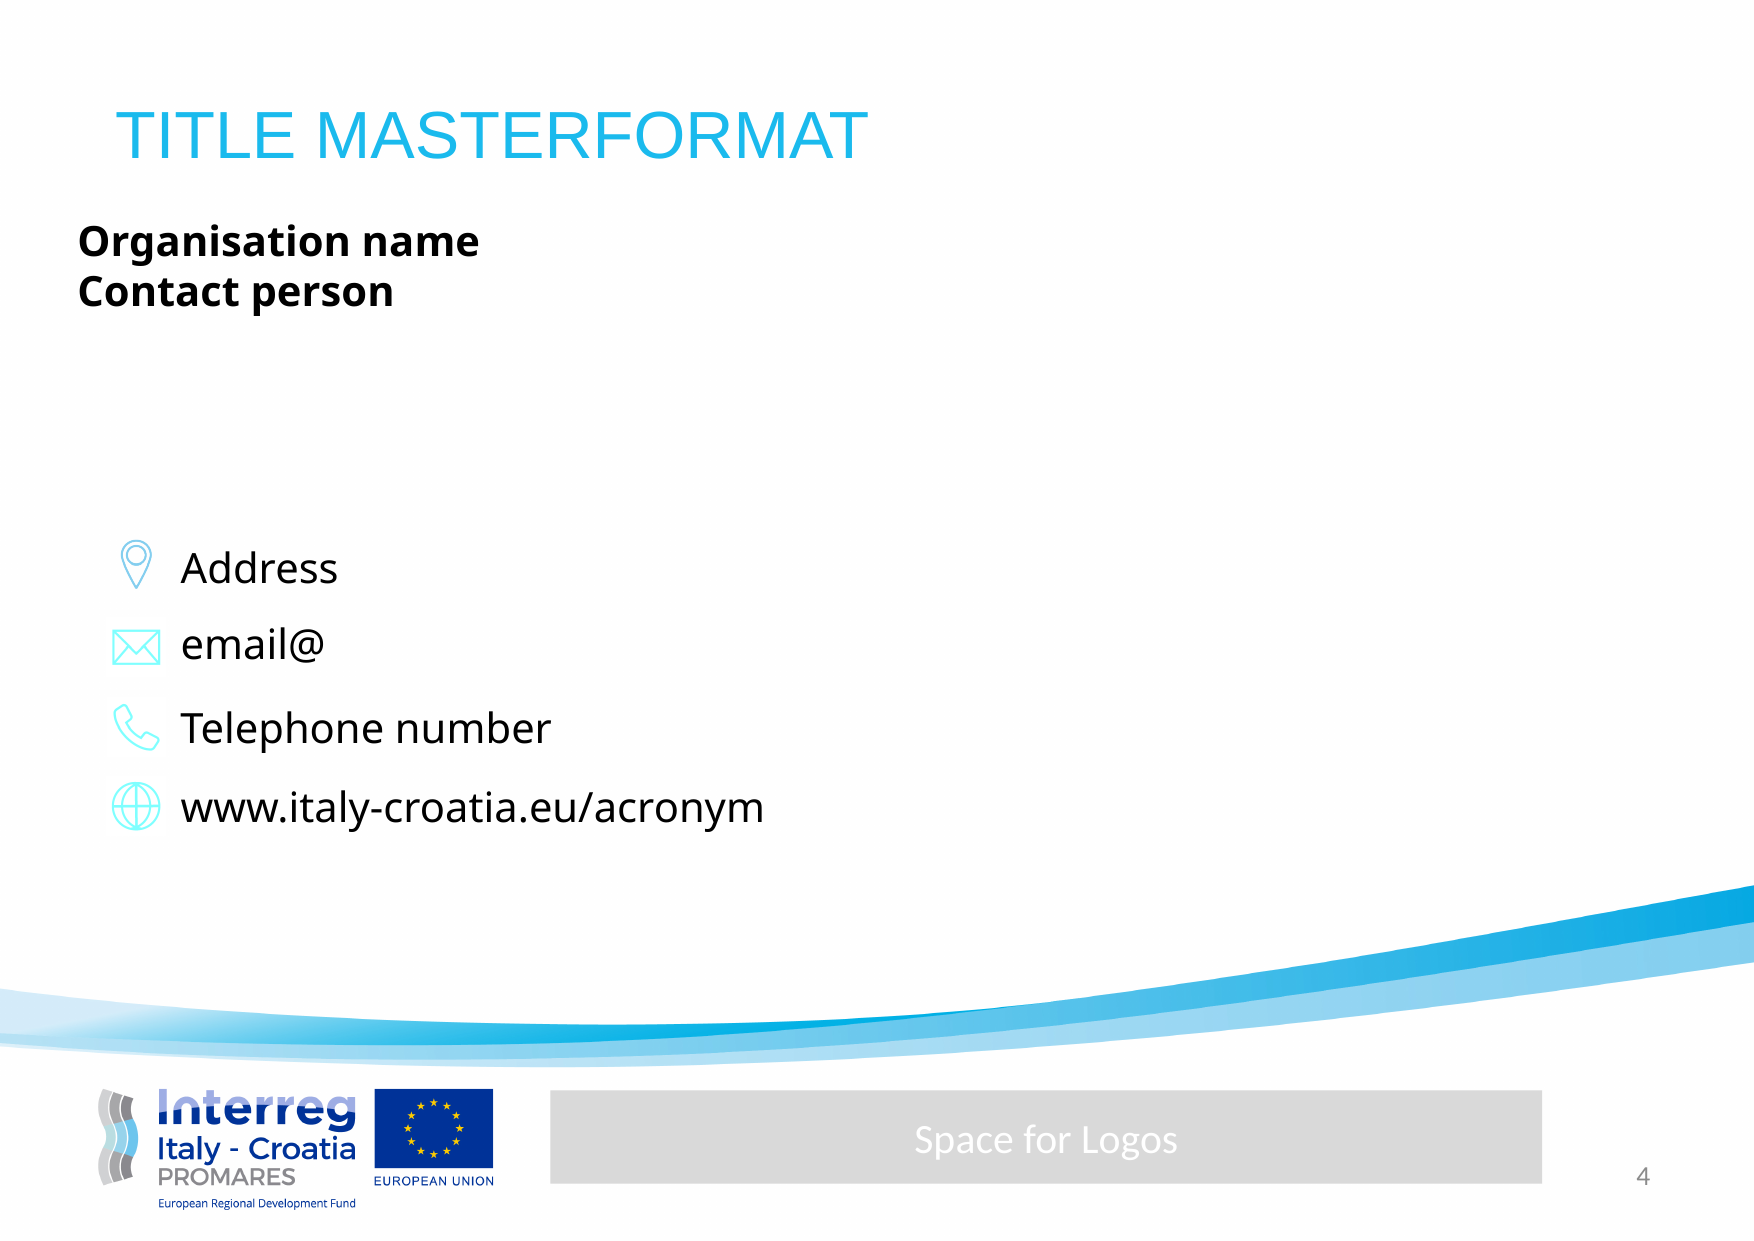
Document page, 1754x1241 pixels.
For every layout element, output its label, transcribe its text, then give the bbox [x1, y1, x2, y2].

text_box Telephone number [165, 694, 1194, 760]
text_box TITLE MASTERFORMAT [97, 83, 1656, 181]
text_box Organisation name Contact person [62, 206, 496, 322]
slide_number 4 [1607, 1141, 1666, 1208]
text_box Space for Logos [549, 1089, 1543, 1185]
text_box www.italy-croatia.eu/acronym [165, 772, 1194, 838]
picture [0, 0, 1754, 1241]
text_box email@ [165, 610, 1194, 676]
text_box Address [165, 534, 1194, 600]
